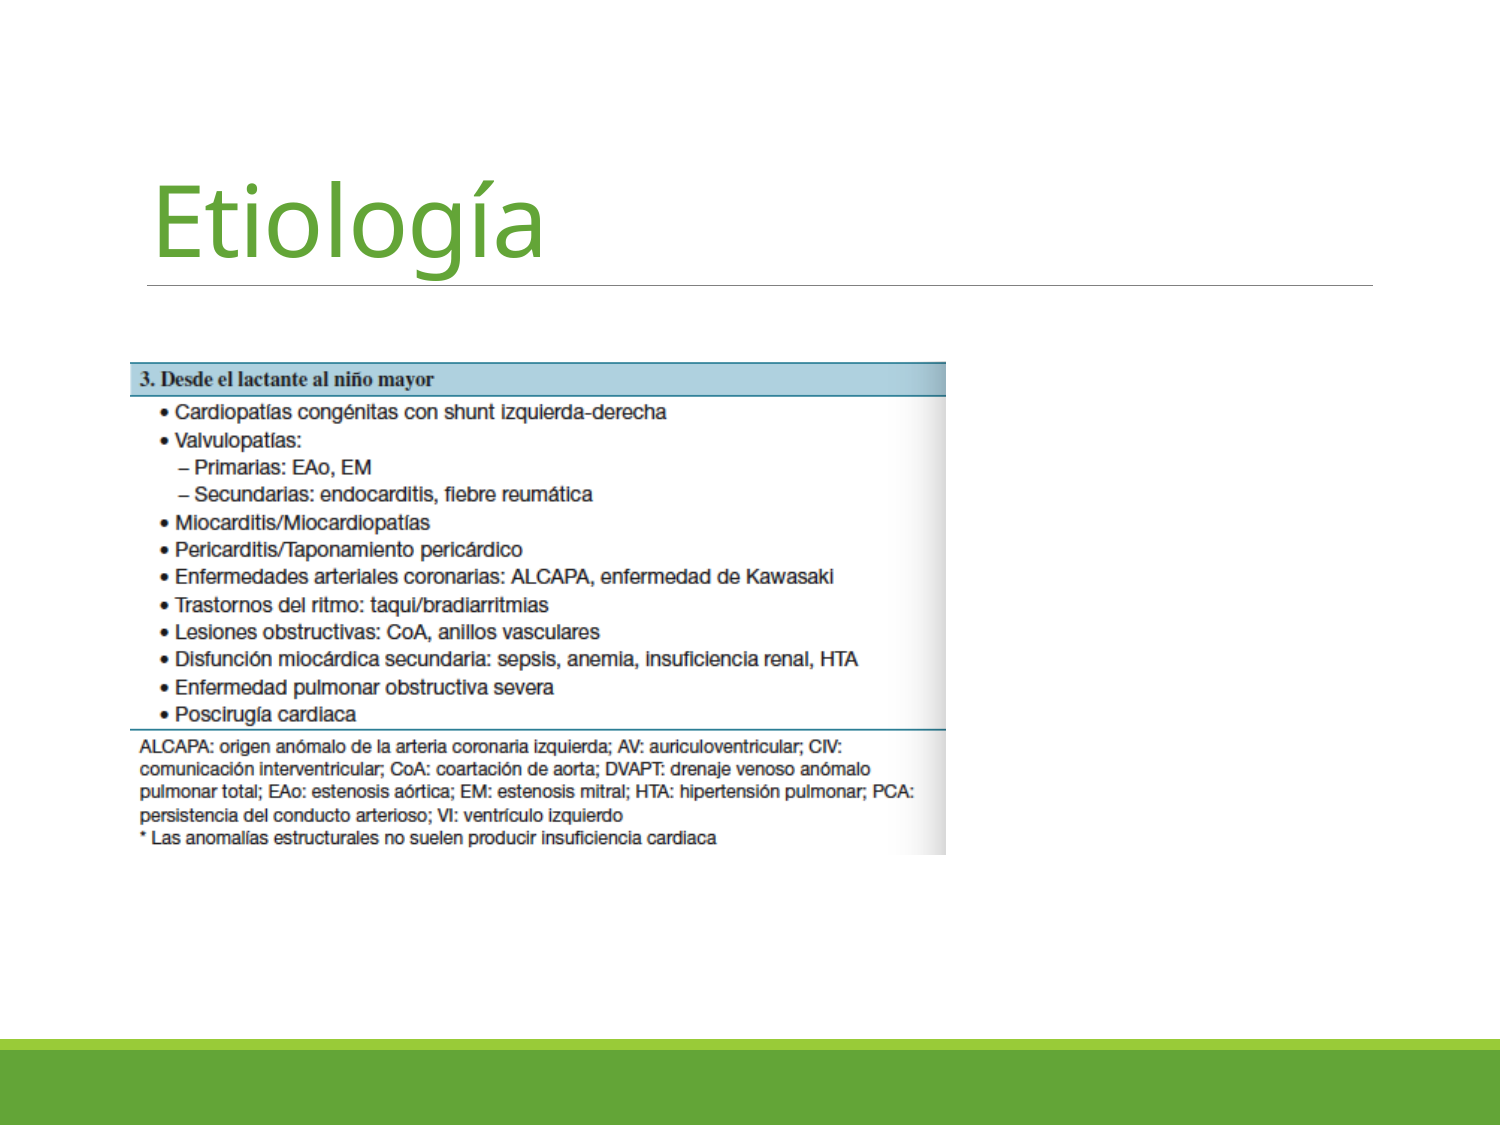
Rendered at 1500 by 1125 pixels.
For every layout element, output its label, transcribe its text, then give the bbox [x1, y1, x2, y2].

picture [129, 361, 946, 855]
title Etiología [135, 47, 1373, 285]
